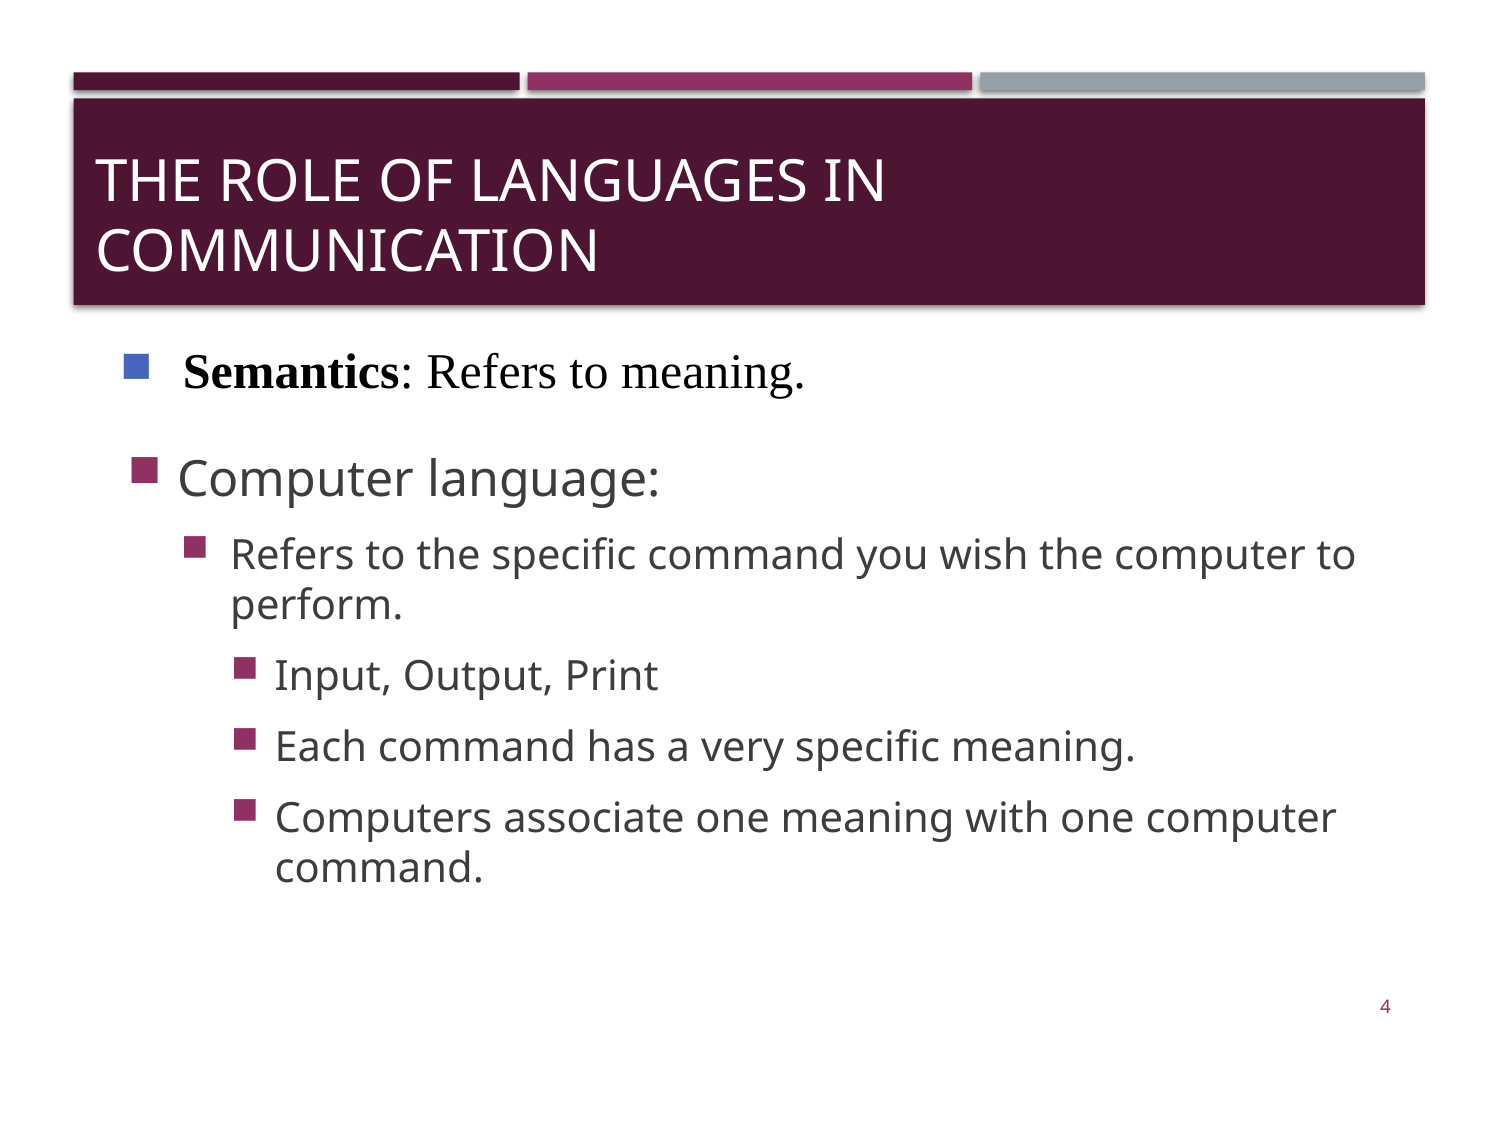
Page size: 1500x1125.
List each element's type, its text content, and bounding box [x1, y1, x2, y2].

list Computer language: Refers to the specific command you wish the computer to perform. Input, Output, Print Each command has a very specific meaning. Computers associate one meaning with one computer command. [111, 381, 1406, 957]
text_box Semantics: Refers to meaning. [111, 331, 1326, 519]
slide_number 4 [1279, 977, 1406, 1037]
title The Role of Languages in Communication [80, 112, 1406, 291]
